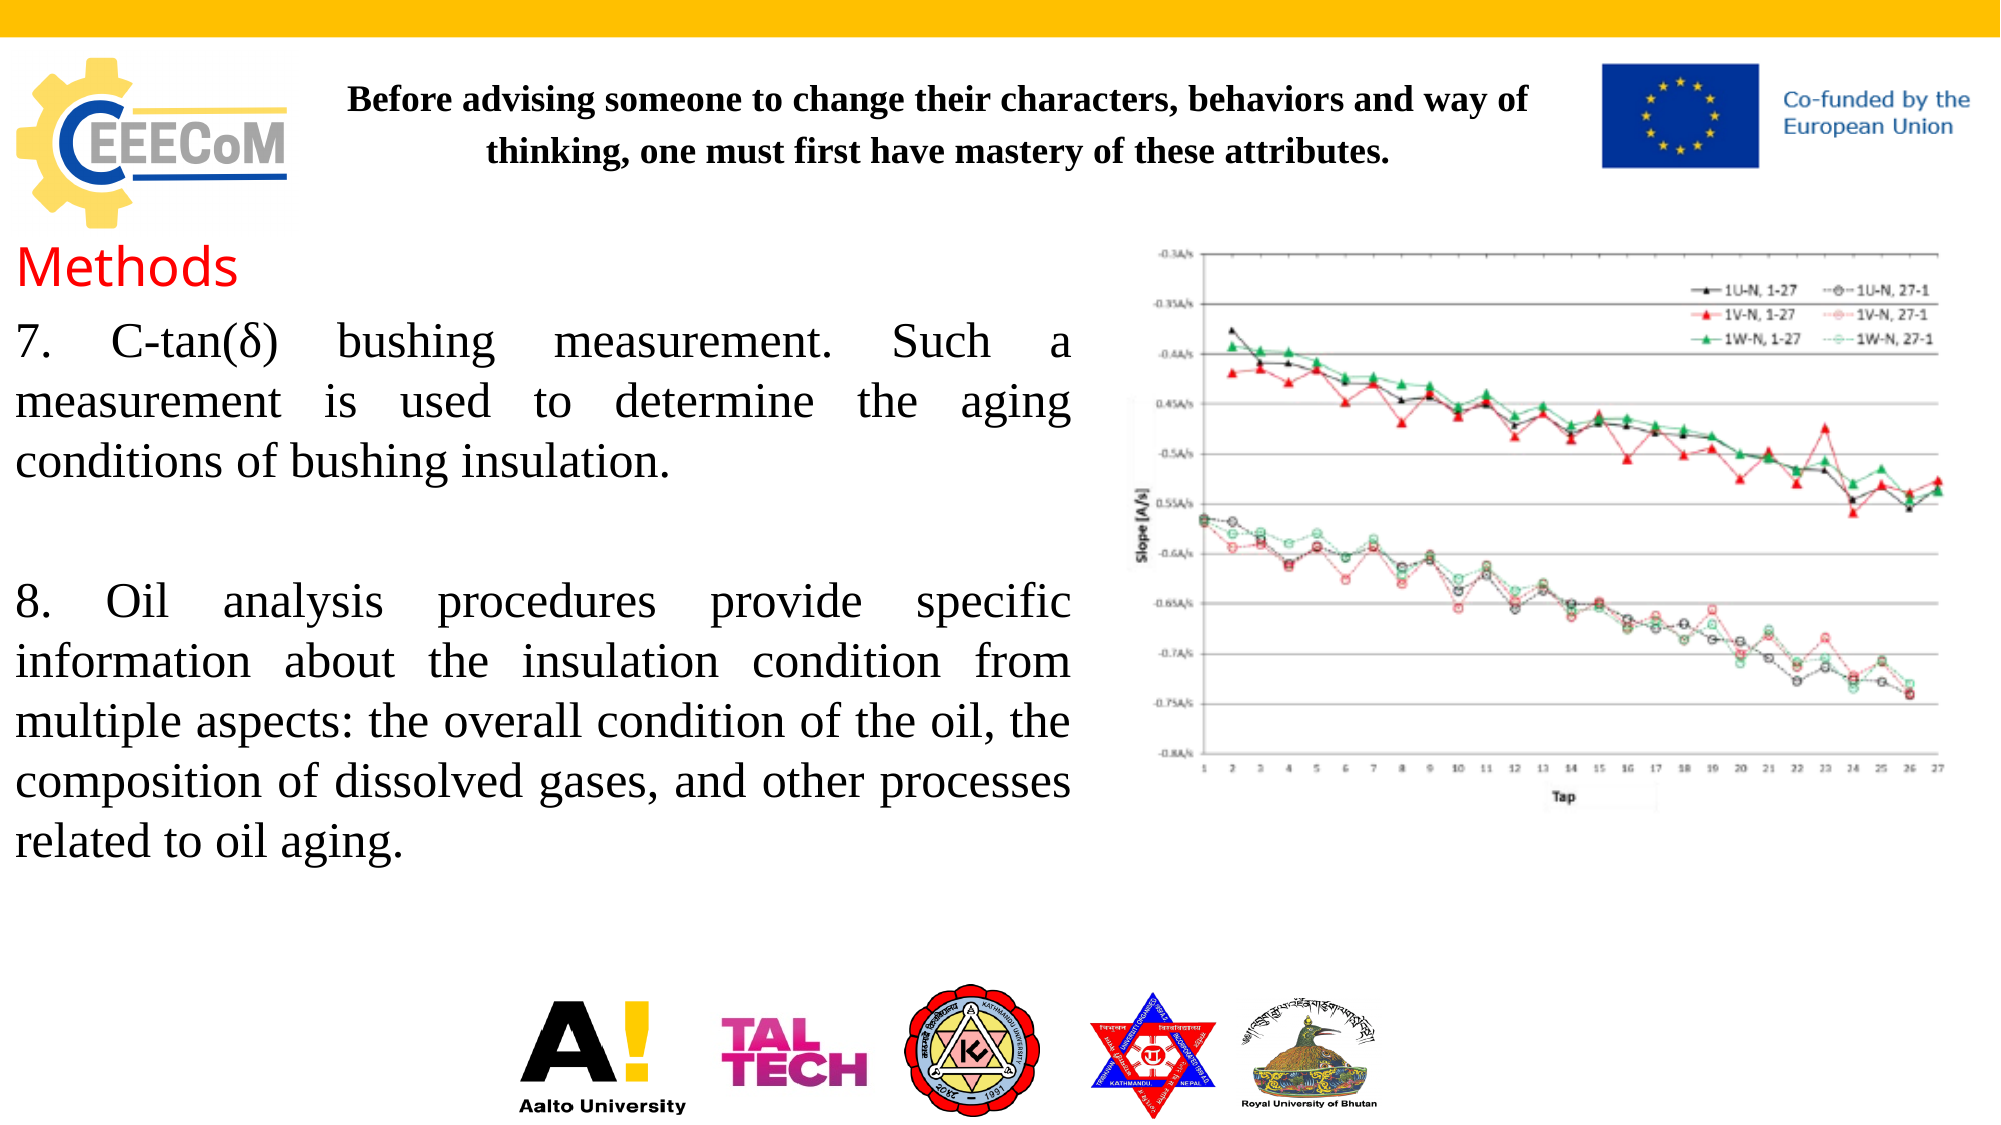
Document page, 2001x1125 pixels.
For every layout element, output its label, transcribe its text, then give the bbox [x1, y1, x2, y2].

picture [11, 50, 299, 224]
picture [1107, 200, 2000, 839]
picture [1595, 46, 2000, 181]
title Before advising someone to change their characters, behaviors and way of thinking, one must first have mastery of these attributes. [312, 37, 1565, 201]
picture [512, 984, 1382, 1125]
list Methods 7. C-tan(δ) bushing measurement. Such a measurement is used to determine the aging conditions of bushing insulation. 8. Oil analysis procedures provide specific information about the insulation condition from multiple aspects: the overall condition of the oil, the composition of dissolved gases, and other processes related to oil aging. [0, 224, 1088, 938]
